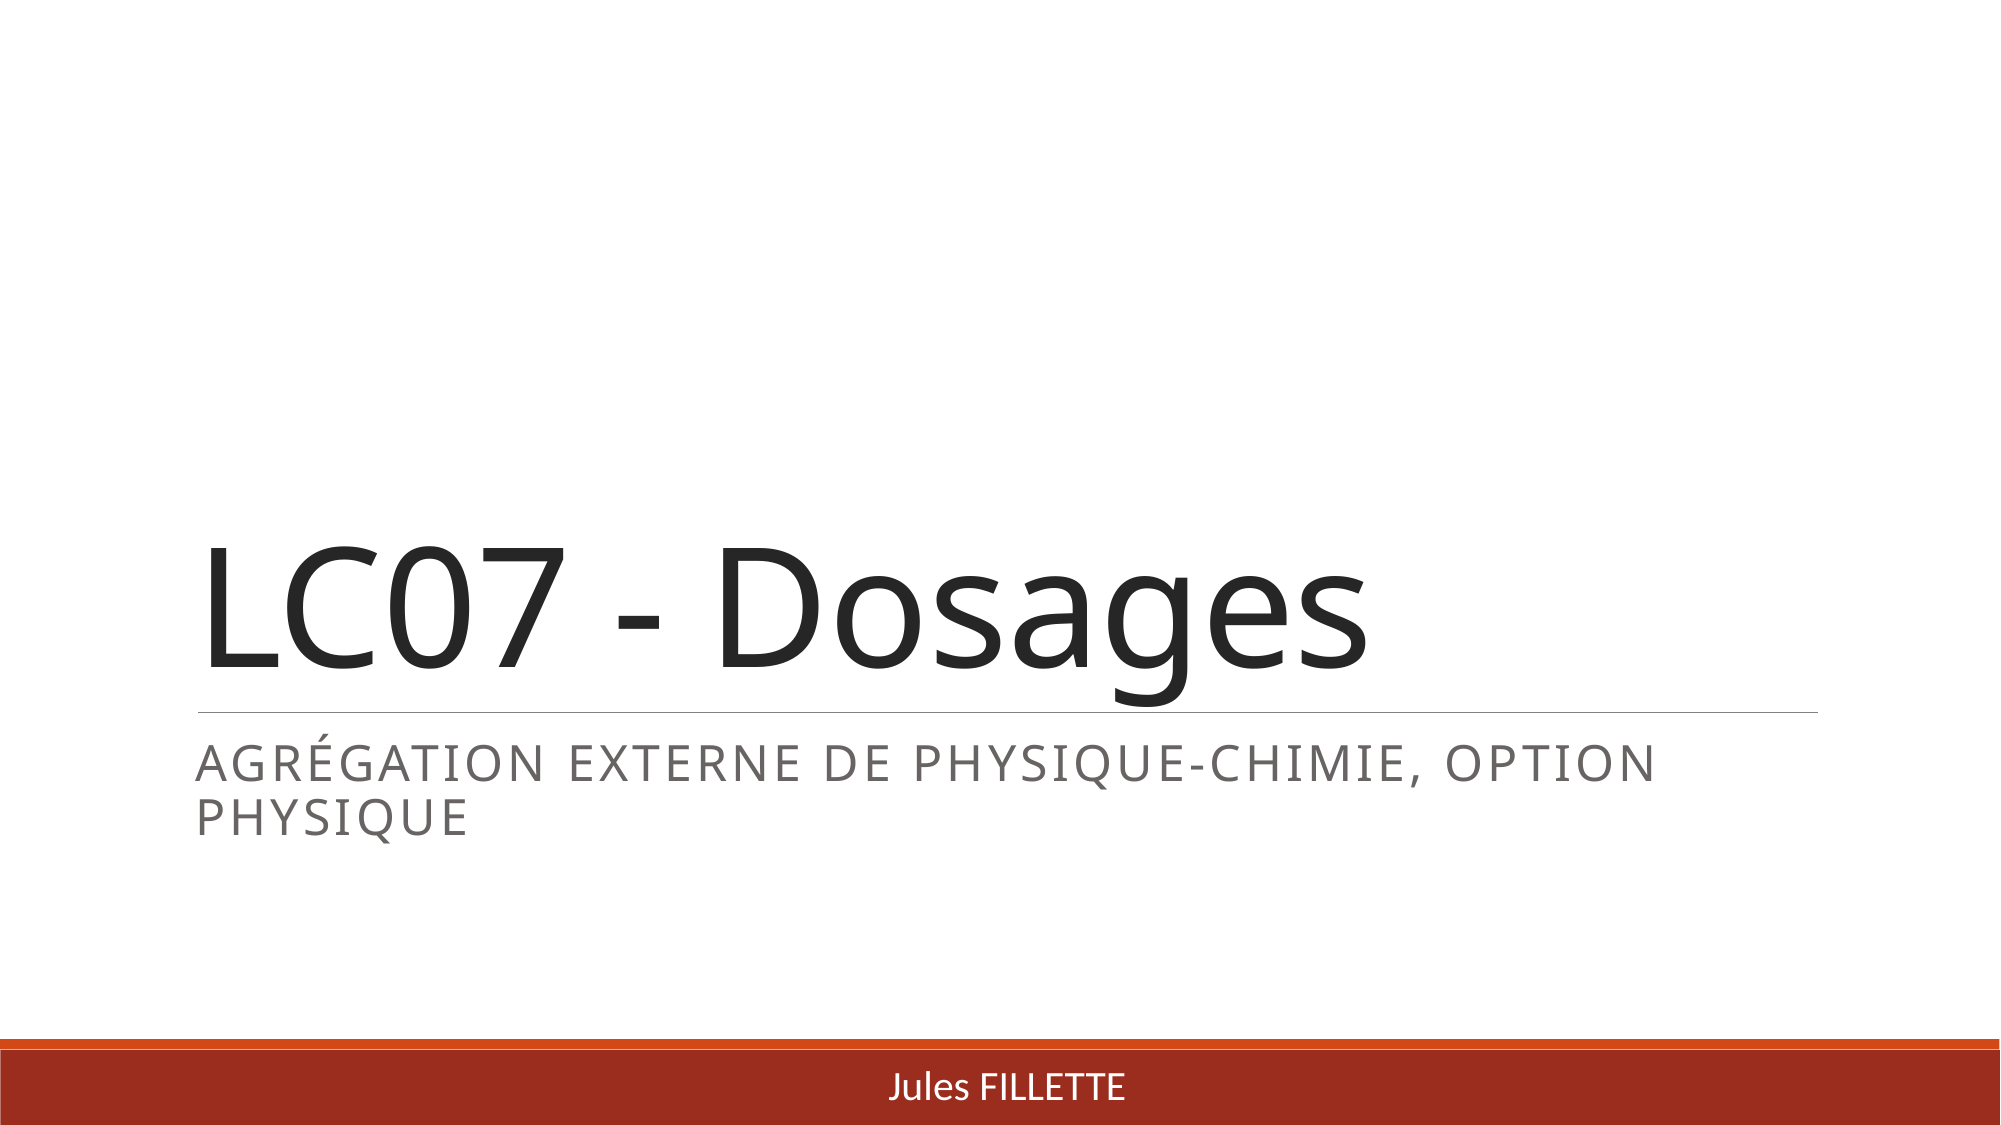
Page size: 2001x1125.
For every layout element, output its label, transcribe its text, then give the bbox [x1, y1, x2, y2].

subtitle Agrégation externe de Physique-chimie, option Physique [180, 730, 1831, 919]
text_box Jules FILLETTE [0, 1056, 2000, 1125]
title LC07 - Dosages [180, 124, 1830, 710]
